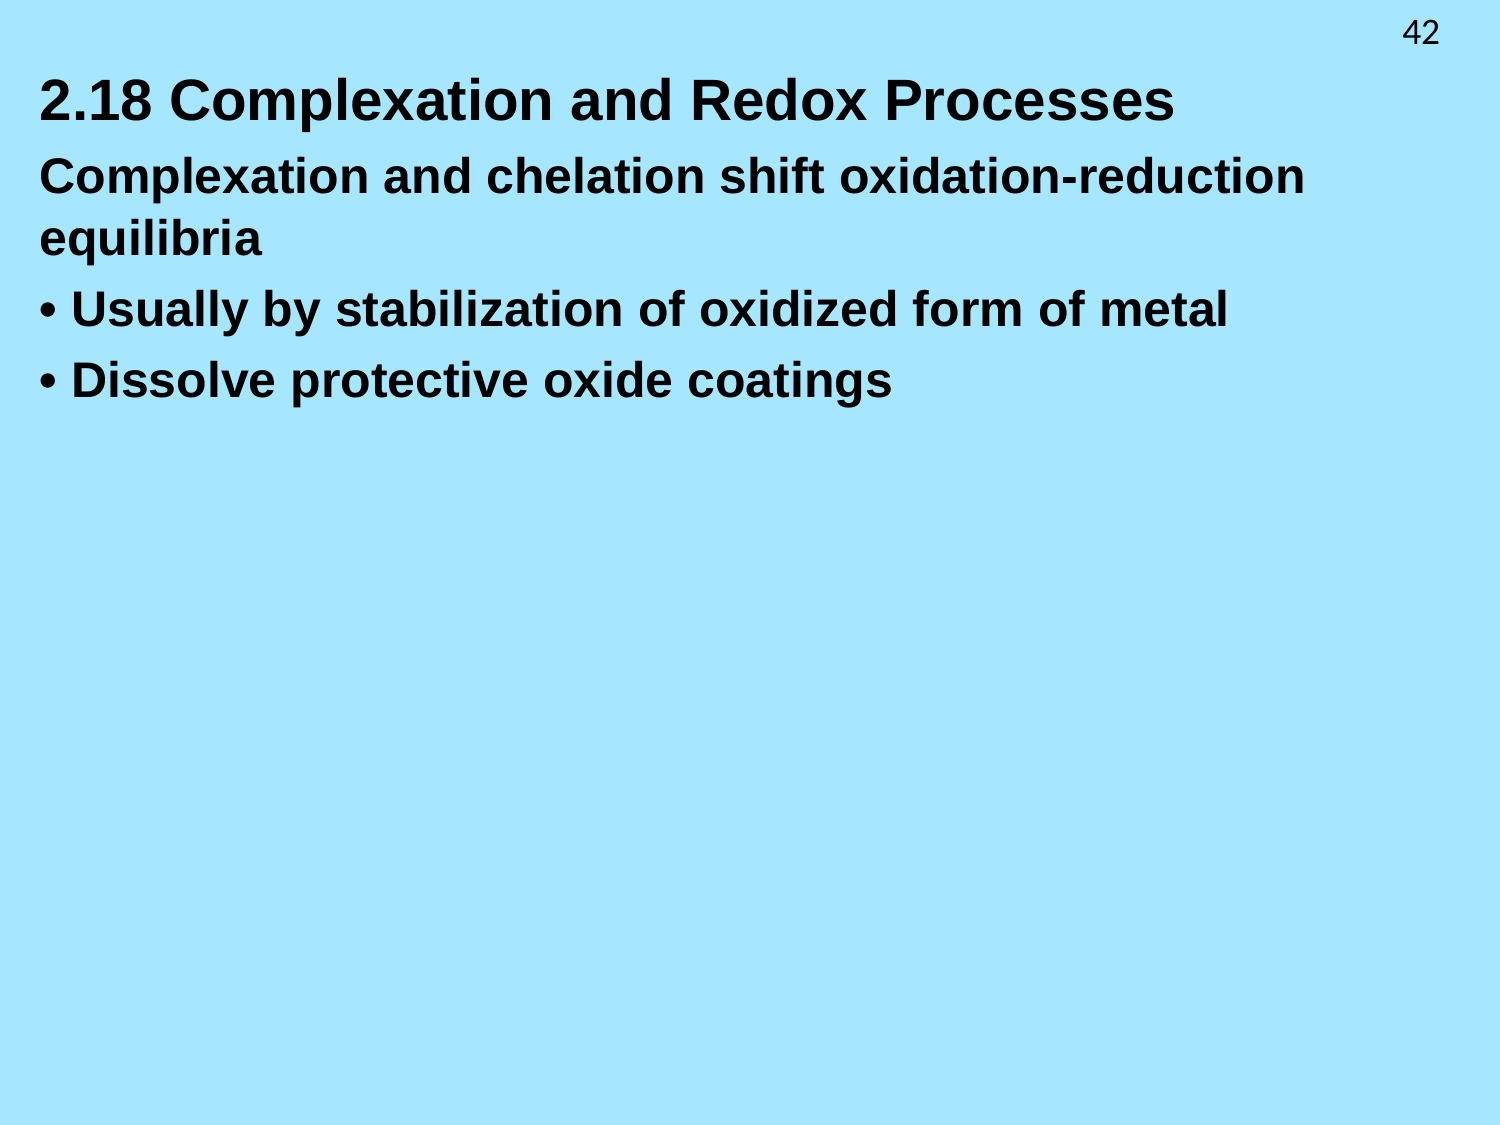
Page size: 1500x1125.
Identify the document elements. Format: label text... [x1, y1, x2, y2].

text_box 42 [1387, 0, 1500, 60]
text_box 2.18 Complexation and Redox Processes Complexation and chelation shift oxidation-reduction equilibria • Usually by stabilization of oxidized form of metal • Dissolve protective oxide coatings [24, 50, 1463, 415]
